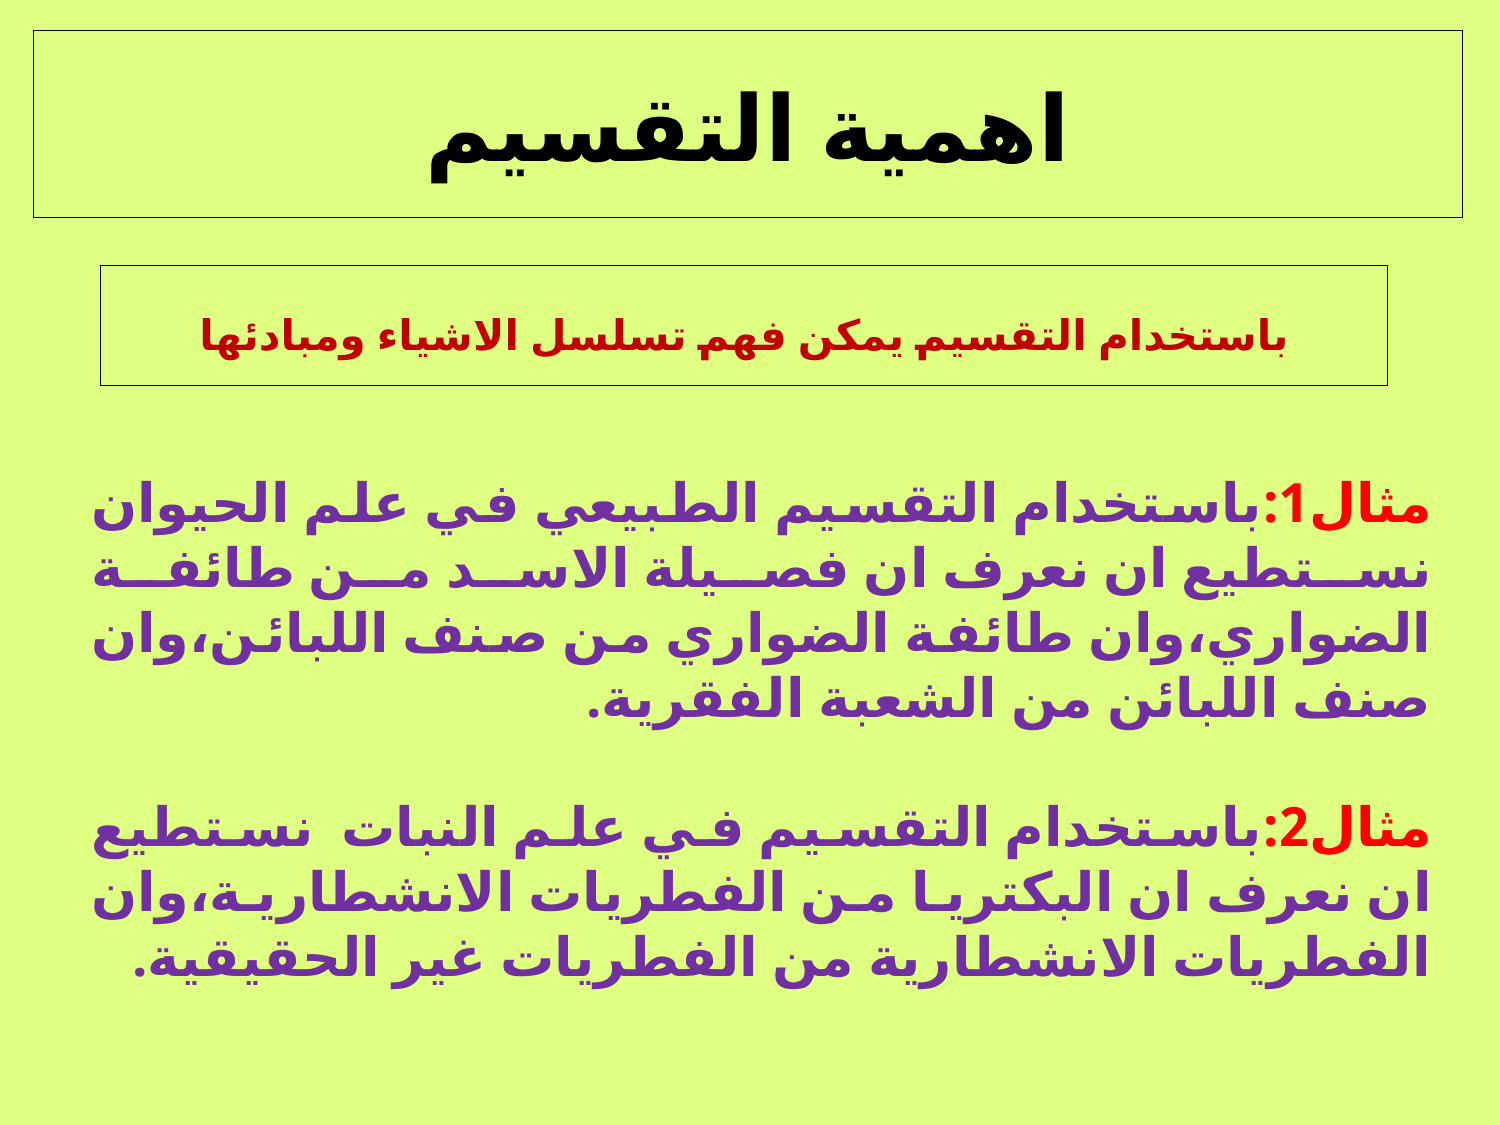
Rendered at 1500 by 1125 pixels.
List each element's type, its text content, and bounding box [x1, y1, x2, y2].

text_box باستخدام التقسيم يمكن فهم تسلسل الاشياء ومبادئها [100, 265, 1388, 386]
text_box مثال1:باستخدام التقسيم الطبيعي في علم الحيوان نستطيع ان نعرف ان فصيلة الاسد من طائفة الضواري،وان طائفة الضواري من صنف اللبائن،وان صنف اللبائن من الشعبة الفقرية. مثال2:باستخدام التقسيم في علم النبات نستطيع ان نعرف ان البكتريا من الفطريات الانشطارية،وان الفطريات الانشطارية من الفطريات غير الحقيقية. [76, 456, 1447, 1000]
text_box اهمية التقسيم [33, 30, 1463, 218]
